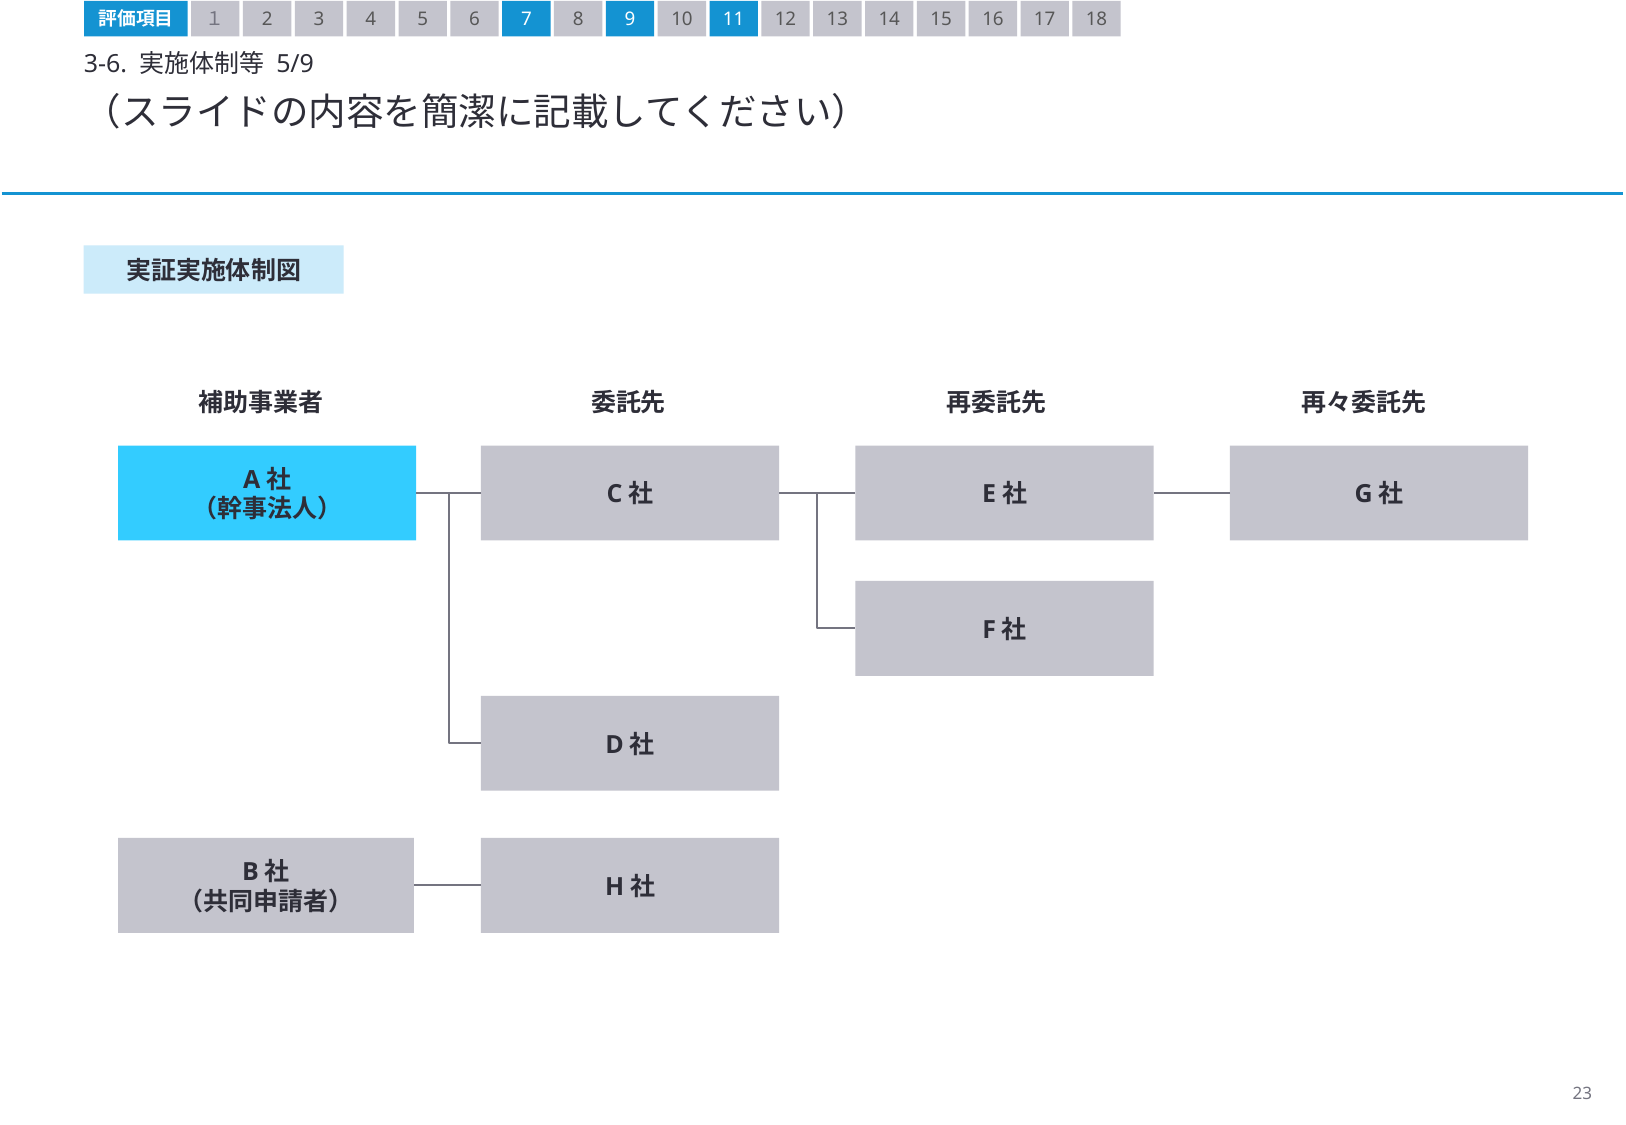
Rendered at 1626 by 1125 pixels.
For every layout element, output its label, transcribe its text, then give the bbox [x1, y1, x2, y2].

text_box 再々委託先 [1189, 379, 1540, 421]
text_box G社 [1229, 445, 1529, 541]
list （スライドの内容を簡潔に記載してください） [84, 83, 1543, 183]
text_box B社 （共同申請者） [232, 837, 415, 934]
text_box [416, 492, 482, 744]
text_box H社 [480, 837, 780, 934]
text_box 実証実施体制図 [83, 244, 344, 295]
text_box 補助事業者 [85, 379, 436, 421]
text_box D社 [480, 695, 780, 792]
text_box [83, 0, 1122, 37]
text_box 委託先 [453, 379, 804, 421]
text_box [778, 492, 856, 629]
text_box [81, 796, 232, 947]
text_box 再委託先 [821, 379, 1172, 421]
text_box C社 [480, 445, 780, 541]
text_box A社 （幹事法人） [117, 445, 417, 541]
text_box F社 [855, 580, 1154, 677]
text_box E社 [855, 445, 1154, 541]
list 3-6. 実施体制等 5/9 [84, 40, 1543, 82]
